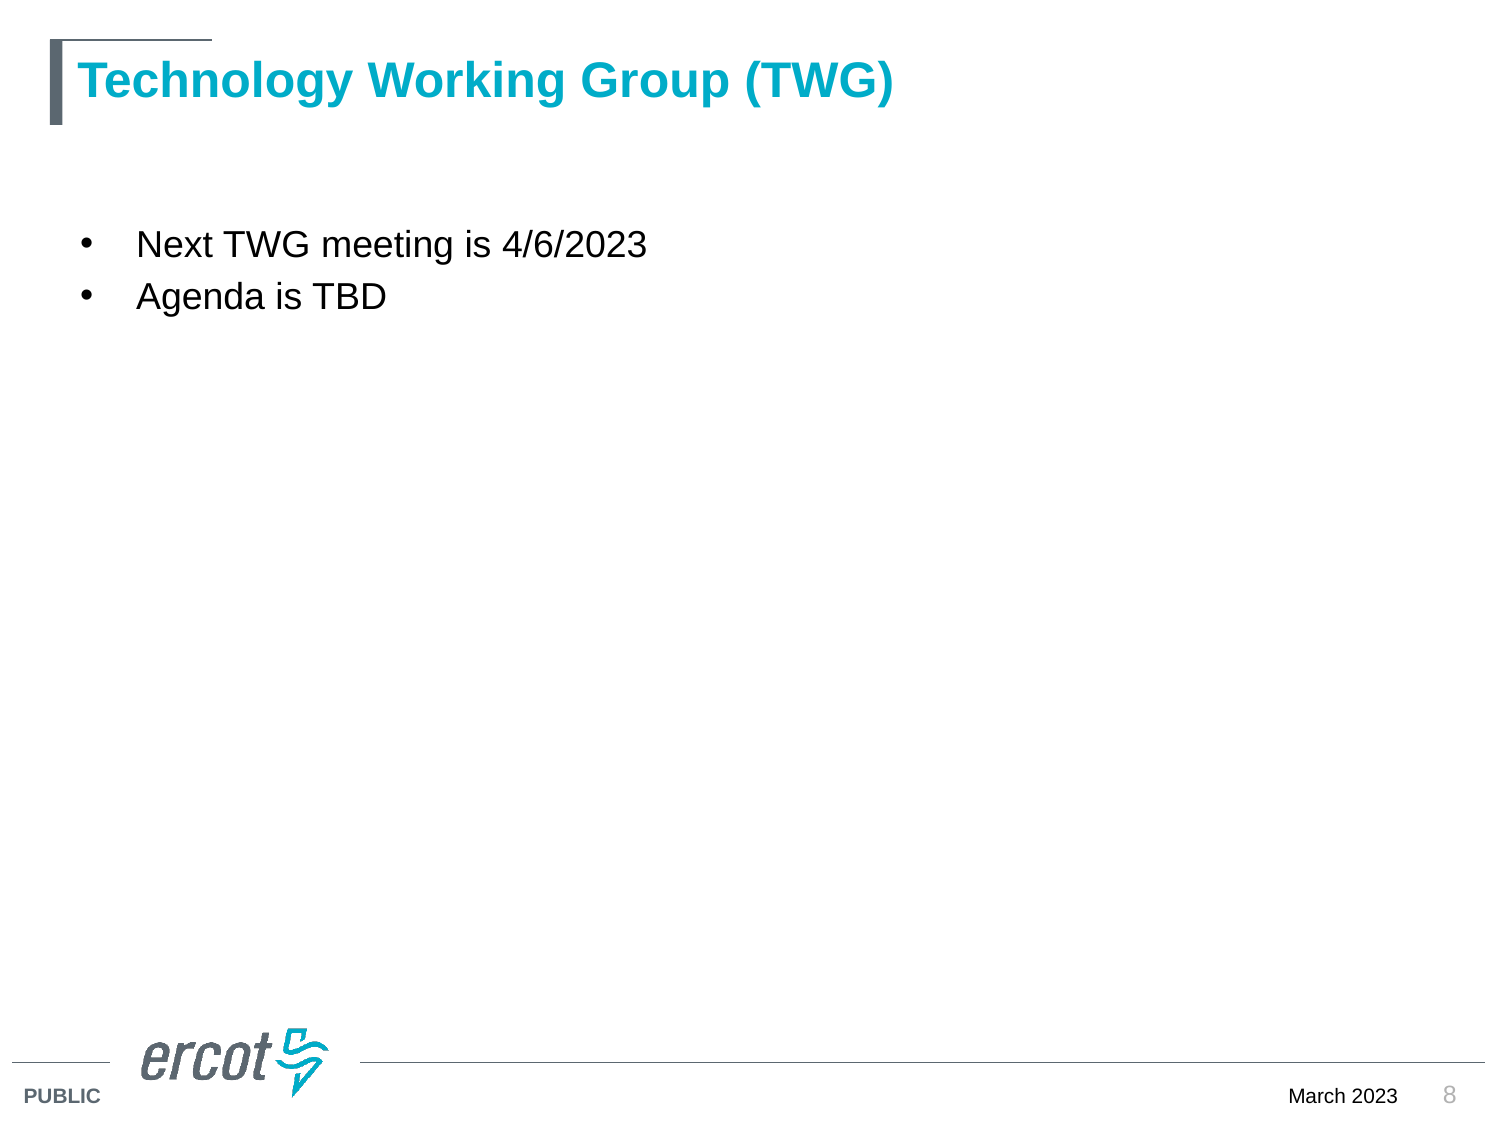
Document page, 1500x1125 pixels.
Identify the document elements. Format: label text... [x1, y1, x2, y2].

picture [137, 1024, 332, 1100]
slide_number 8 [1412, 1076, 1488, 1112]
title Technology Working Group (TWG) [62, 39, 1163, 125]
text_box Next TWG meeting is 4/6/2023 Agenda is TBD [64, 212, 1128, 350]
